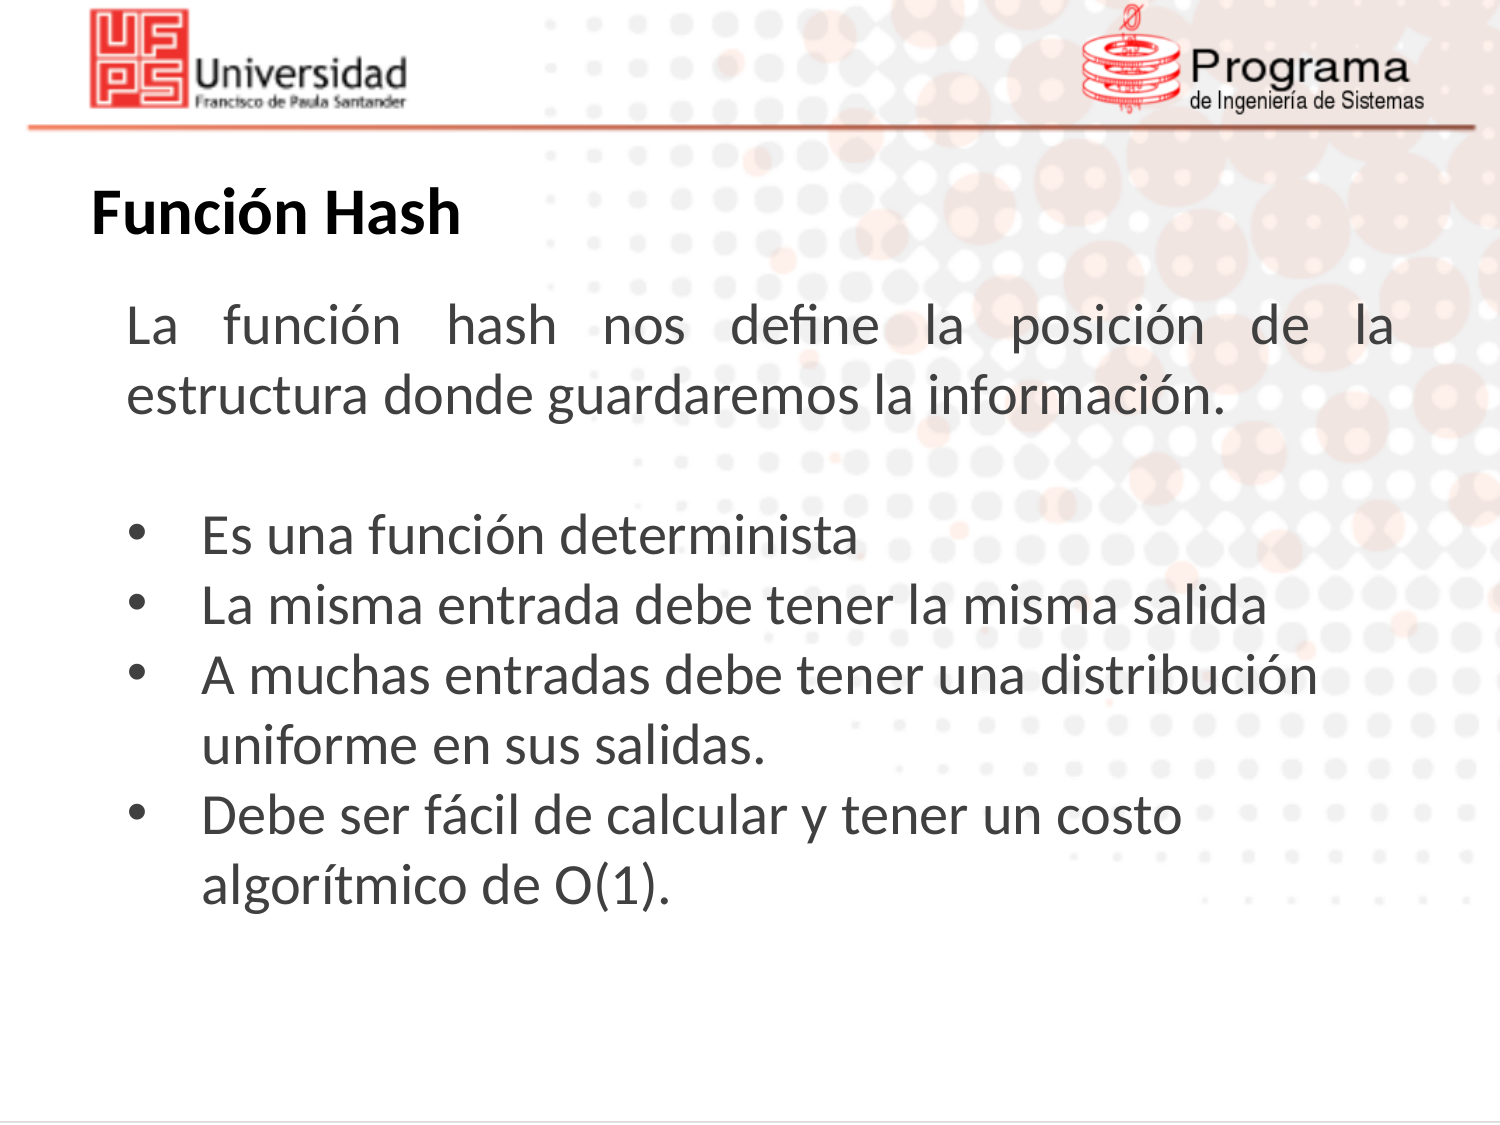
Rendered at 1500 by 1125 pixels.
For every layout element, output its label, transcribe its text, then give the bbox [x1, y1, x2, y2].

picture [0, 0, 1500, 1125]
text_box [454, 30, 1471, 114]
text_box Función Hash [76, 160, 1447, 256]
text_box La función hash nos define la posición de la estructura donde guardaremos la información. Es una función determinista La misma entrada debe tener la misma salida A muchas entradas debe tener una distribución uniforme en sus salidas. Debe ser fácil de calcular y tener un costo algorítmico de O(1). [112, 278, 1412, 1071]
